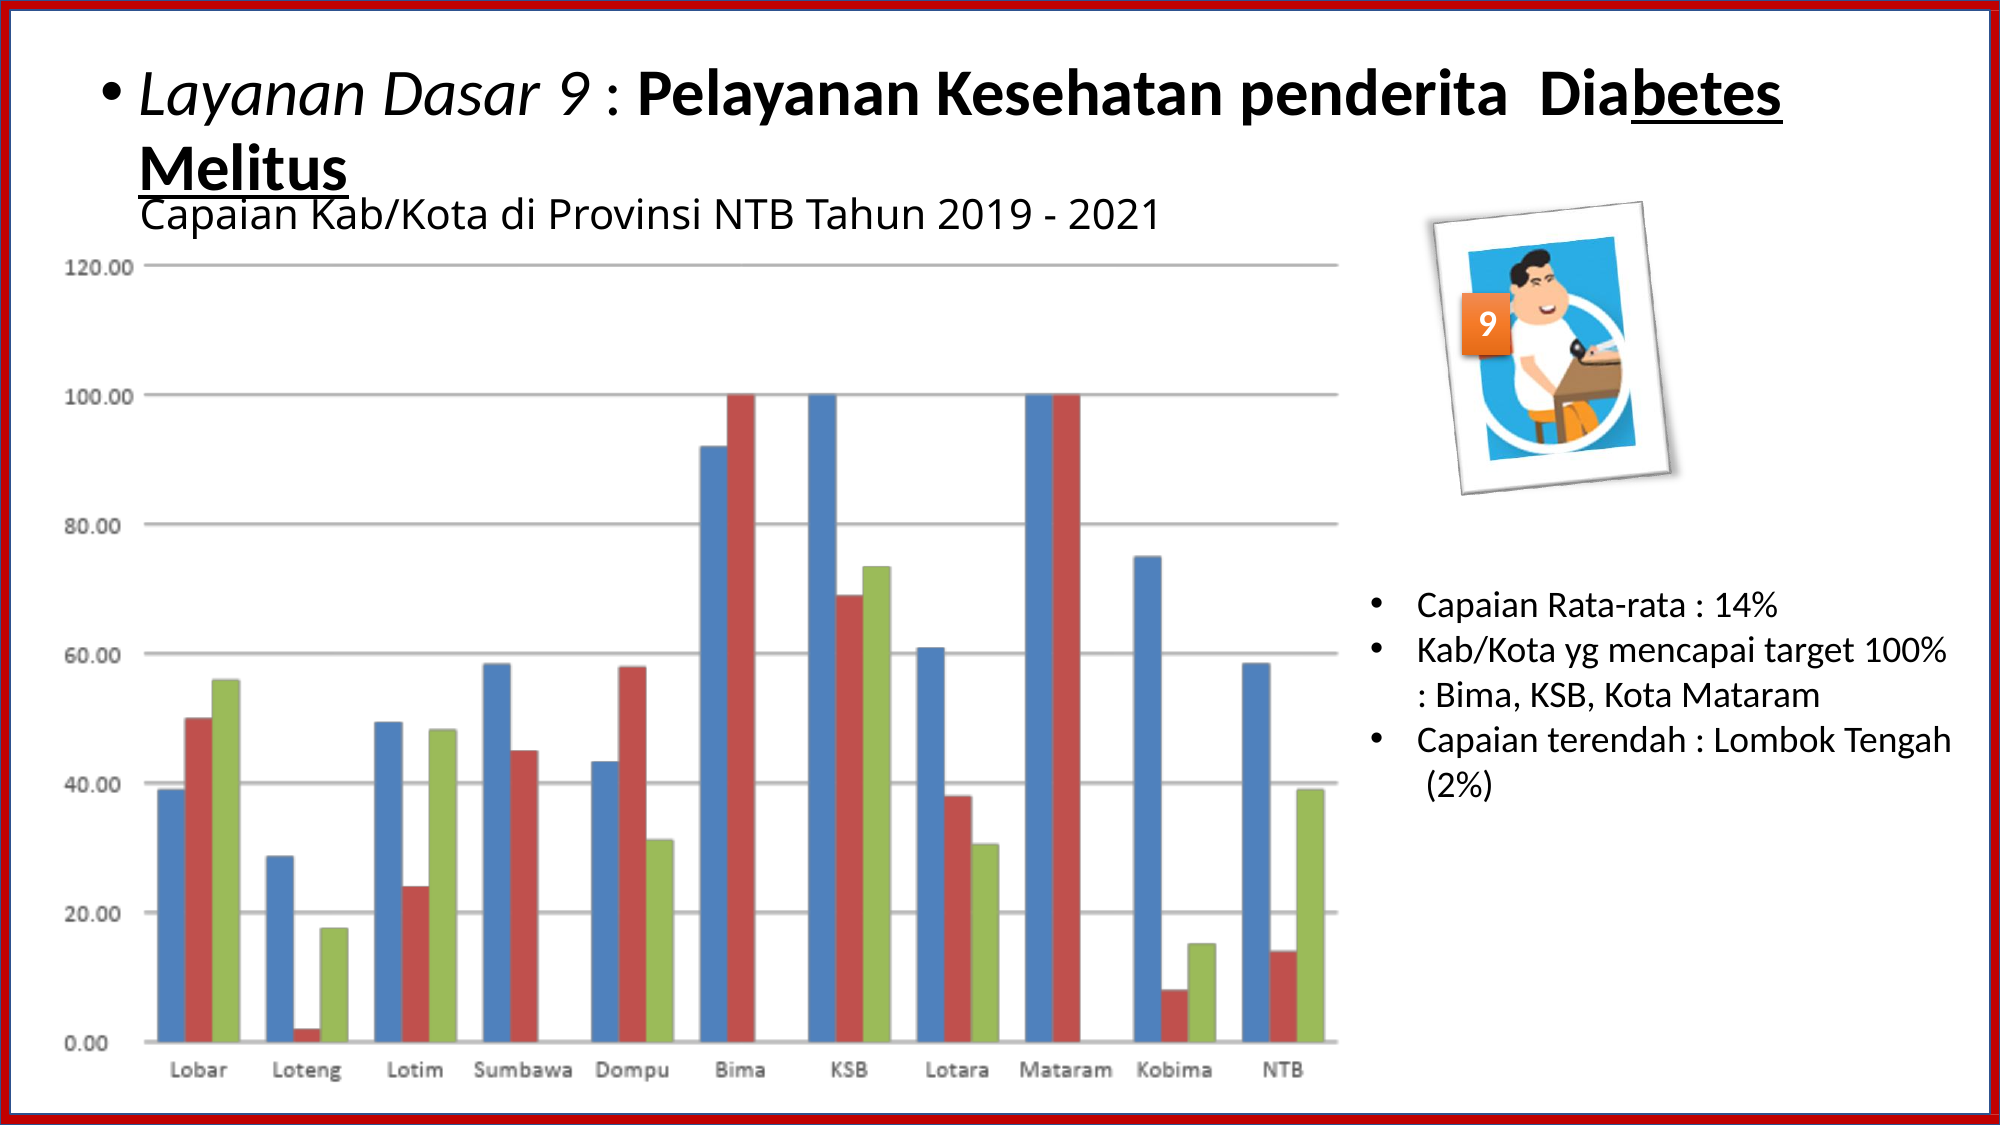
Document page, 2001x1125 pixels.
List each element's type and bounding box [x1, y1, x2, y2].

picture [44, 244, 1359, 1104]
text_box [0, 0, 2000, 1125]
